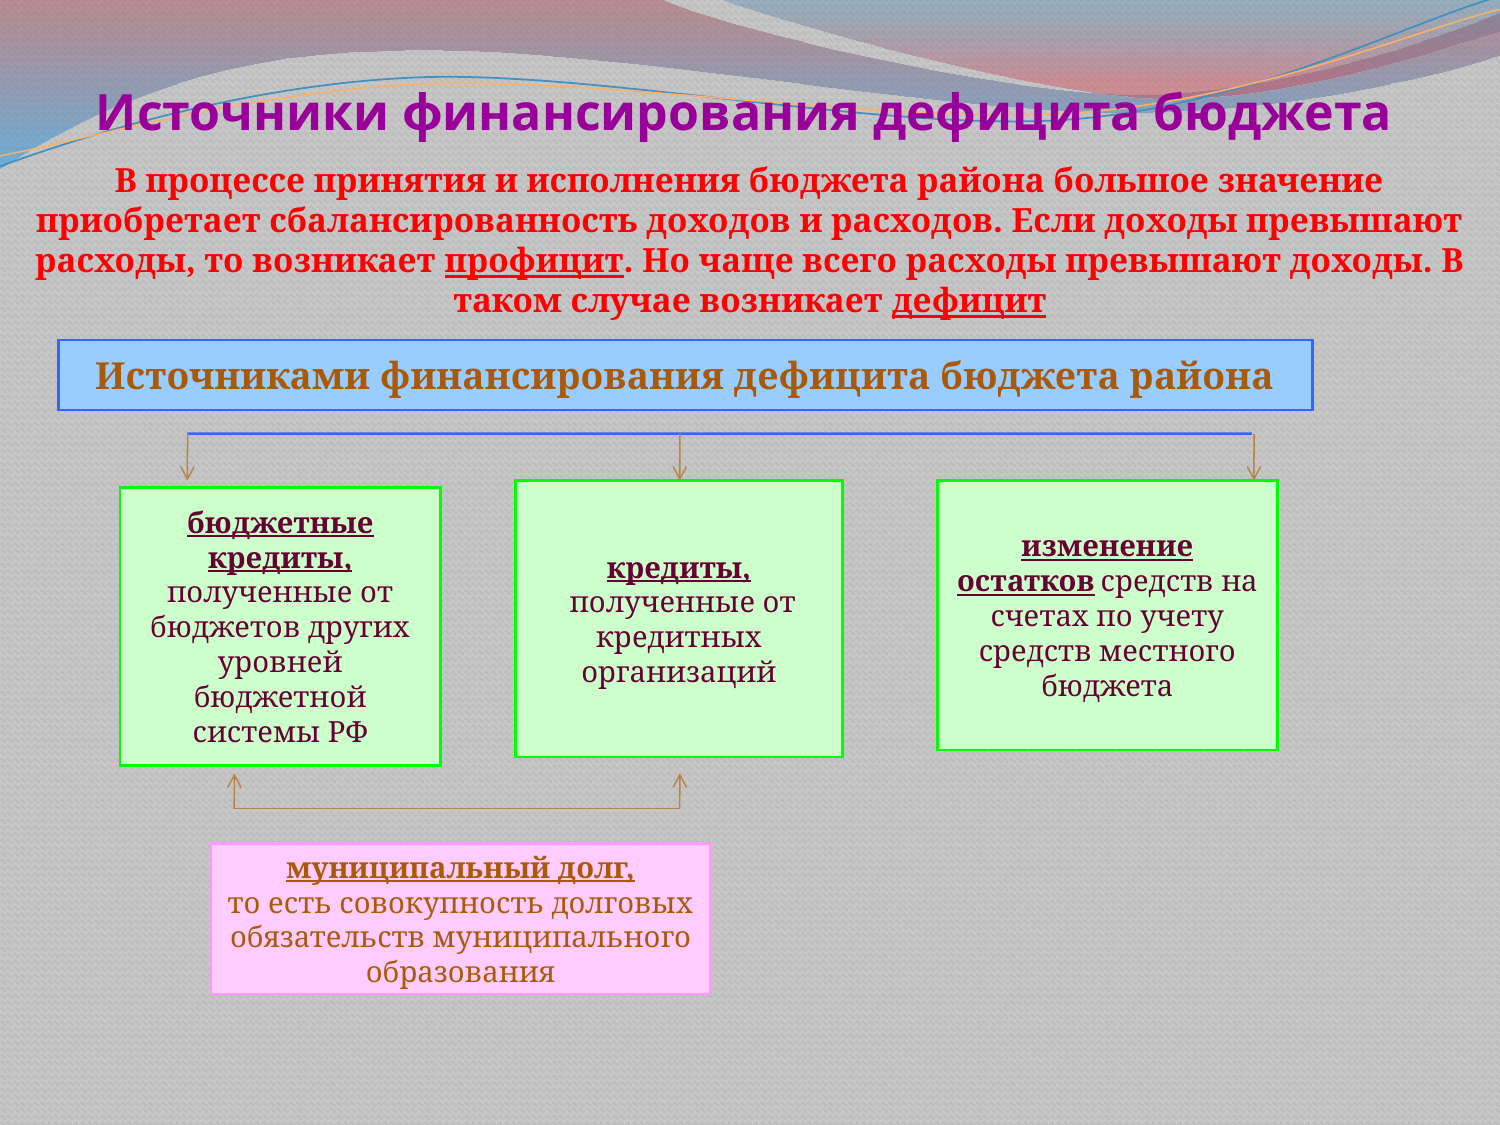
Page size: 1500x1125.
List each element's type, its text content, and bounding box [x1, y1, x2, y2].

text_box В процессе принятия и исполнения бюджета района большое значение приобретает сбалансированность доходов и расходов. Если доходы превышают расходы, то возникает профицит. Но чаще всего расходы превышают доходы. В таком случае возникает дефицит [0, 152, 1500, 327]
list Источниками финансирования дефицита бюджета района [58, 339, 1313, 411]
title Источники финансирования дефицита бюджета [23, 0, 1465, 141]
text_box муниципальный долг, то есть совокупность долговых обязательств муниципального образования [210, 843, 711, 994]
text_box кредиты, полученные от кредитных организаций [515, 480, 843, 757]
text_box бюджетные кредиты, полученные от бюджетов других уровней бюджетной системы РФ [120, 487, 441, 766]
text_box изменение остатков средств на счетах по учету средств местного бюджета [937, 480, 1278, 750]
